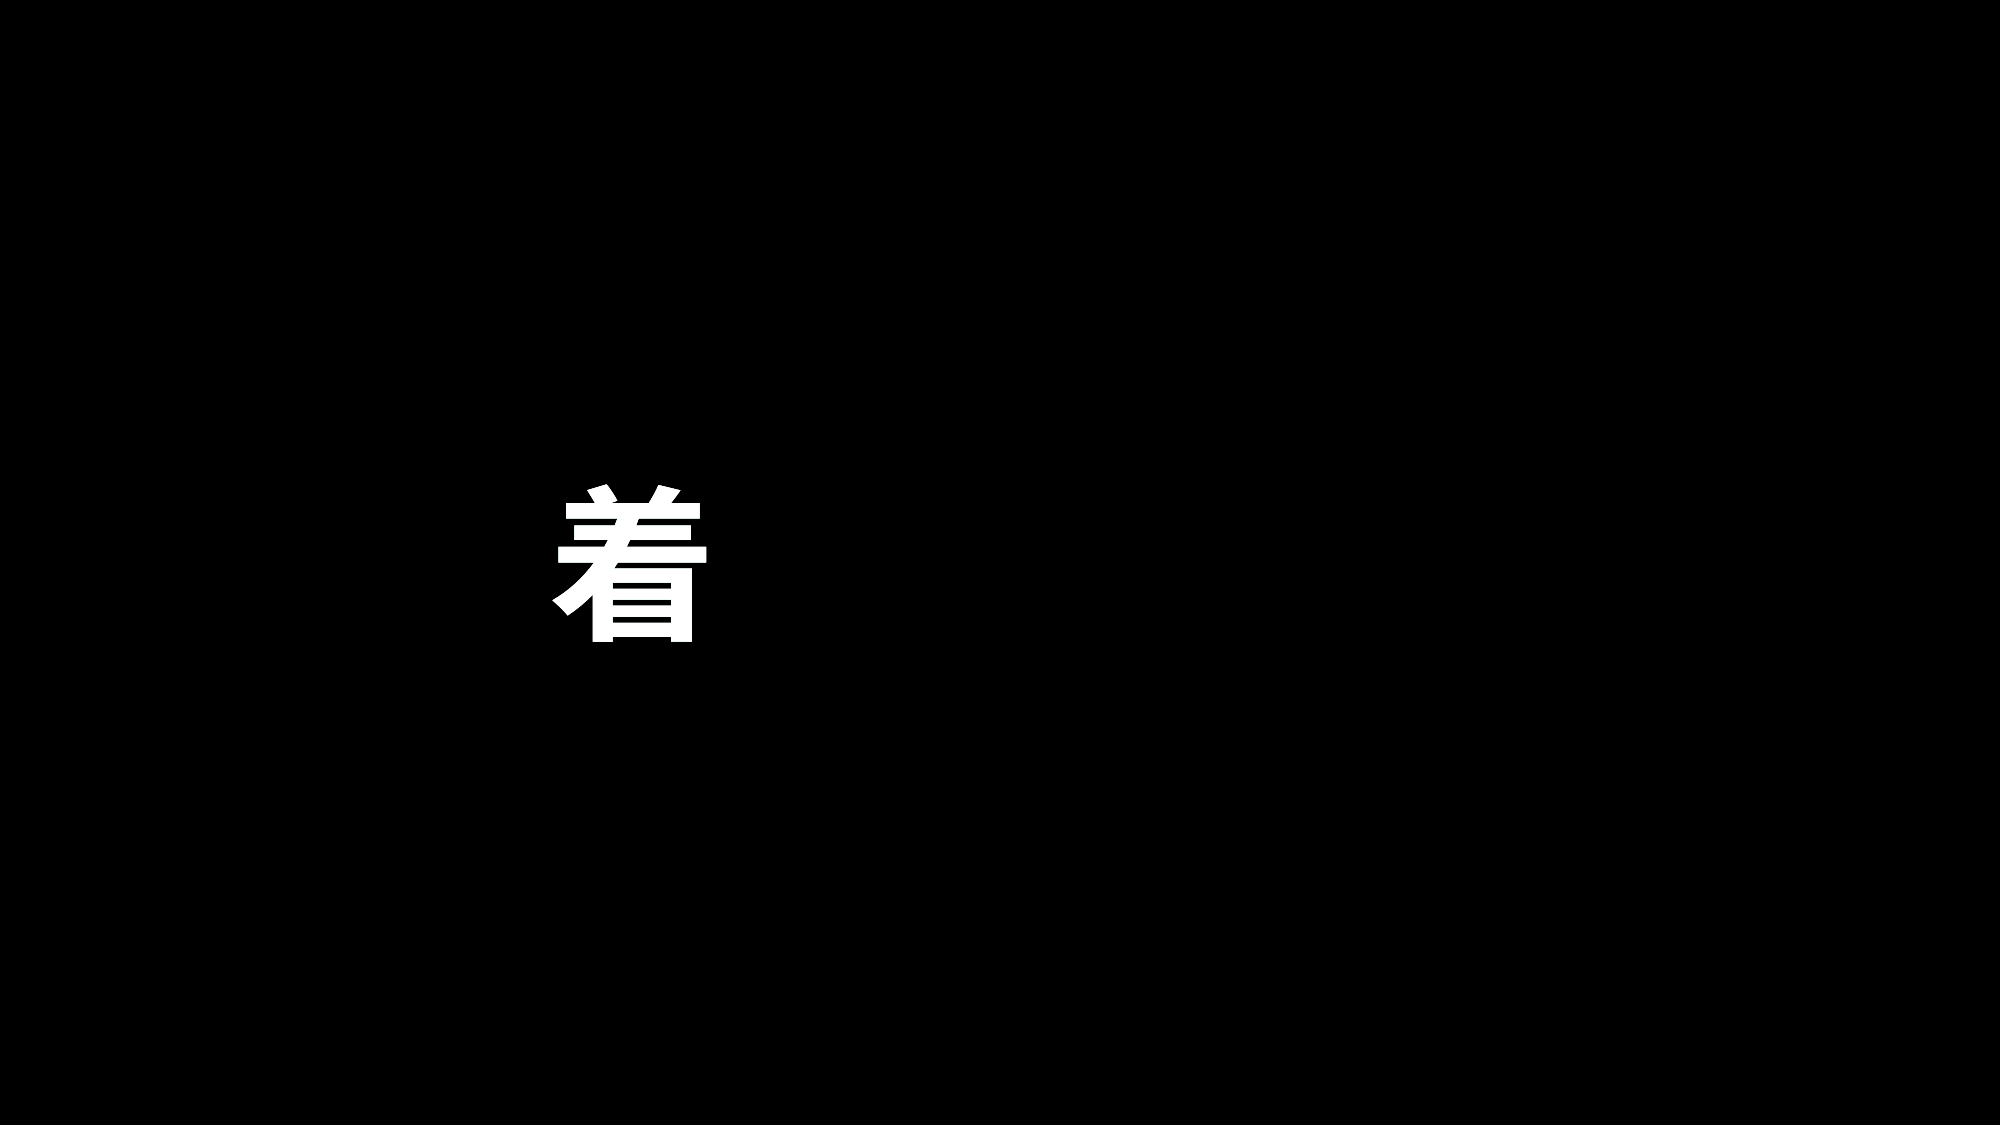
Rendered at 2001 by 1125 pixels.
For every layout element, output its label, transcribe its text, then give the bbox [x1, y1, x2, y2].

text_box 着 [541, 453, 1459, 669]
